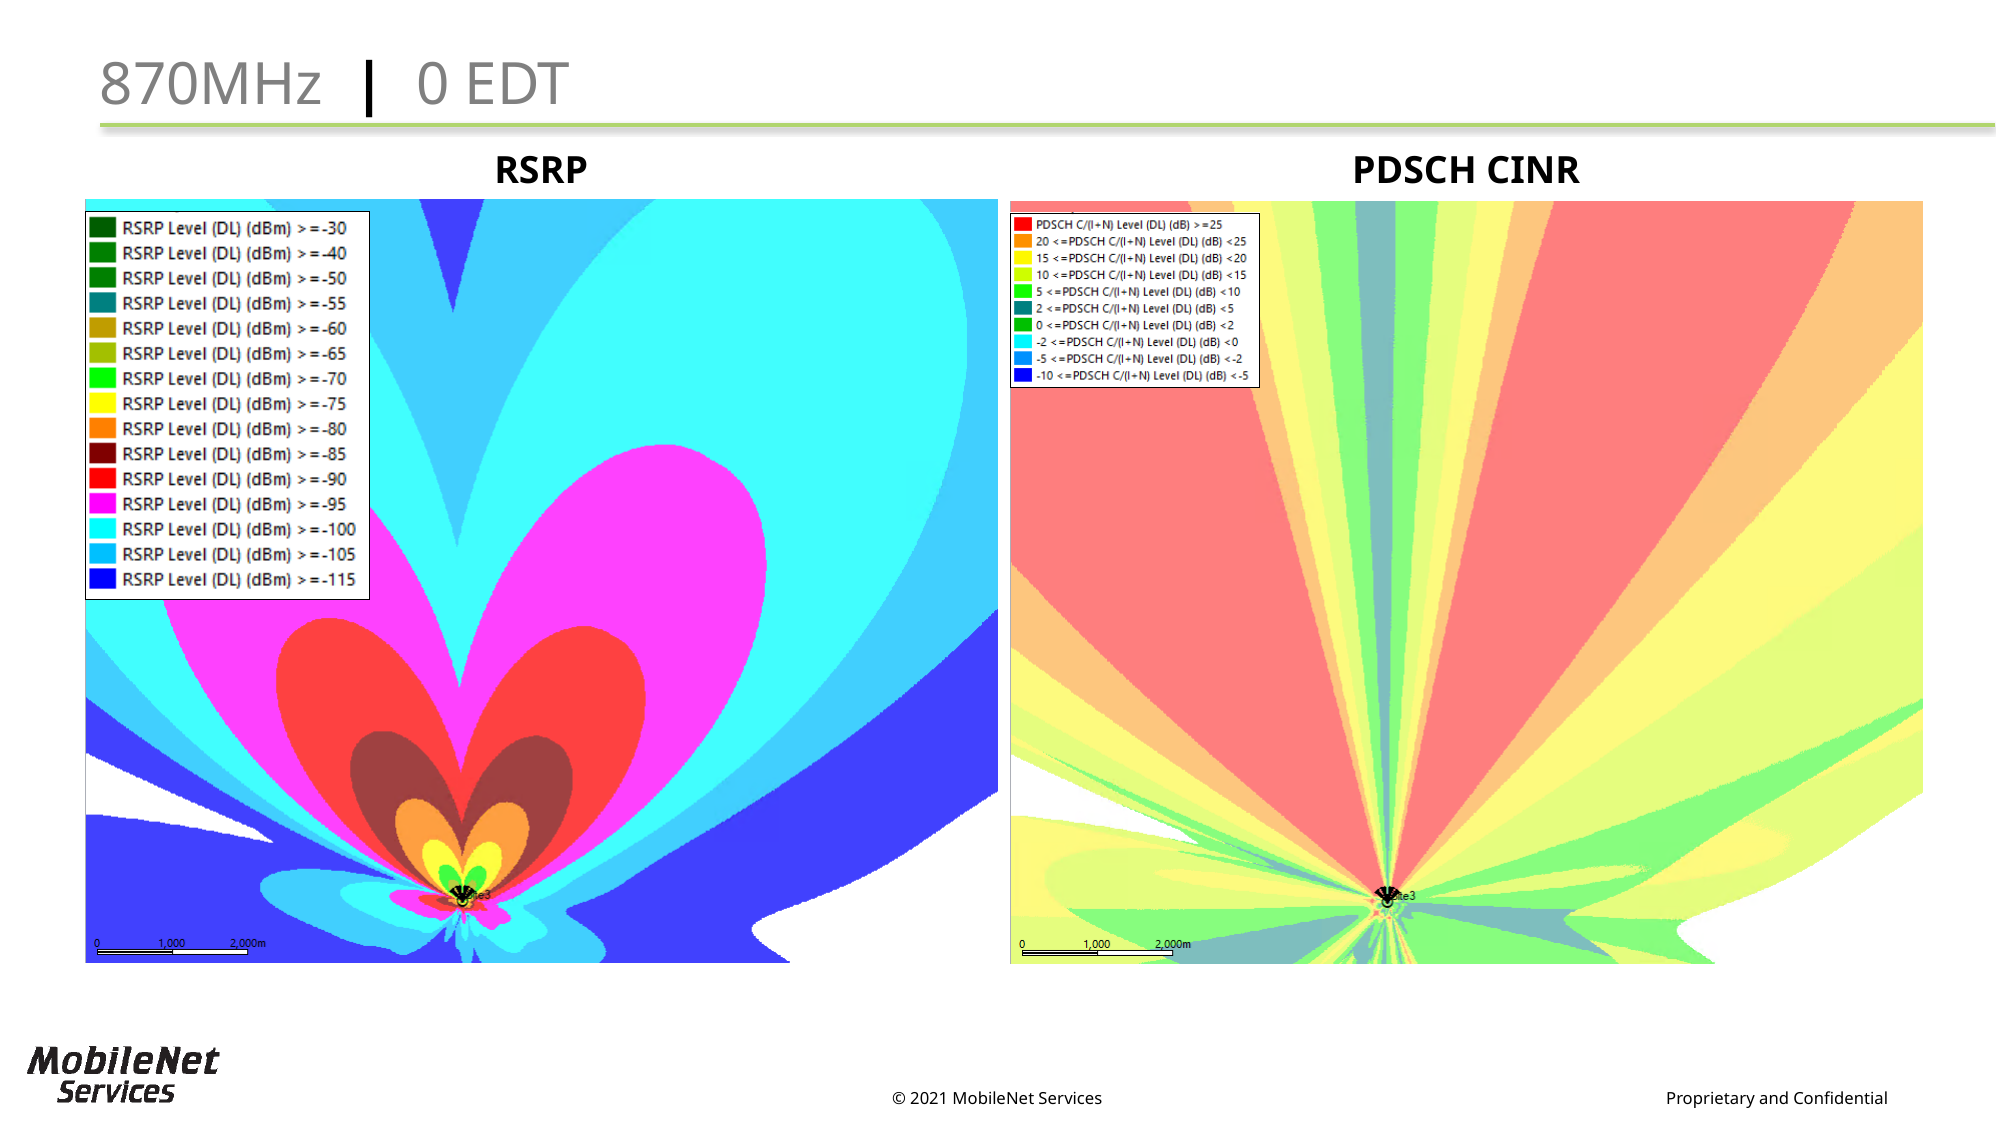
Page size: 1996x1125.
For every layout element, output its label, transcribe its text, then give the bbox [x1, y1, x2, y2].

picture [84, 211, 370, 600]
text_box RSRP [479, 138, 603, 198]
picture [1009, 212, 1260, 389]
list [1009, 200, 1923, 964]
picture [19, 1037, 226, 1113]
title 870MHz | 0 EDT [85, 0, 1881, 175]
text_box PDSCH CINR [1337, 138, 1596, 199]
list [84, 199, 998, 963]
